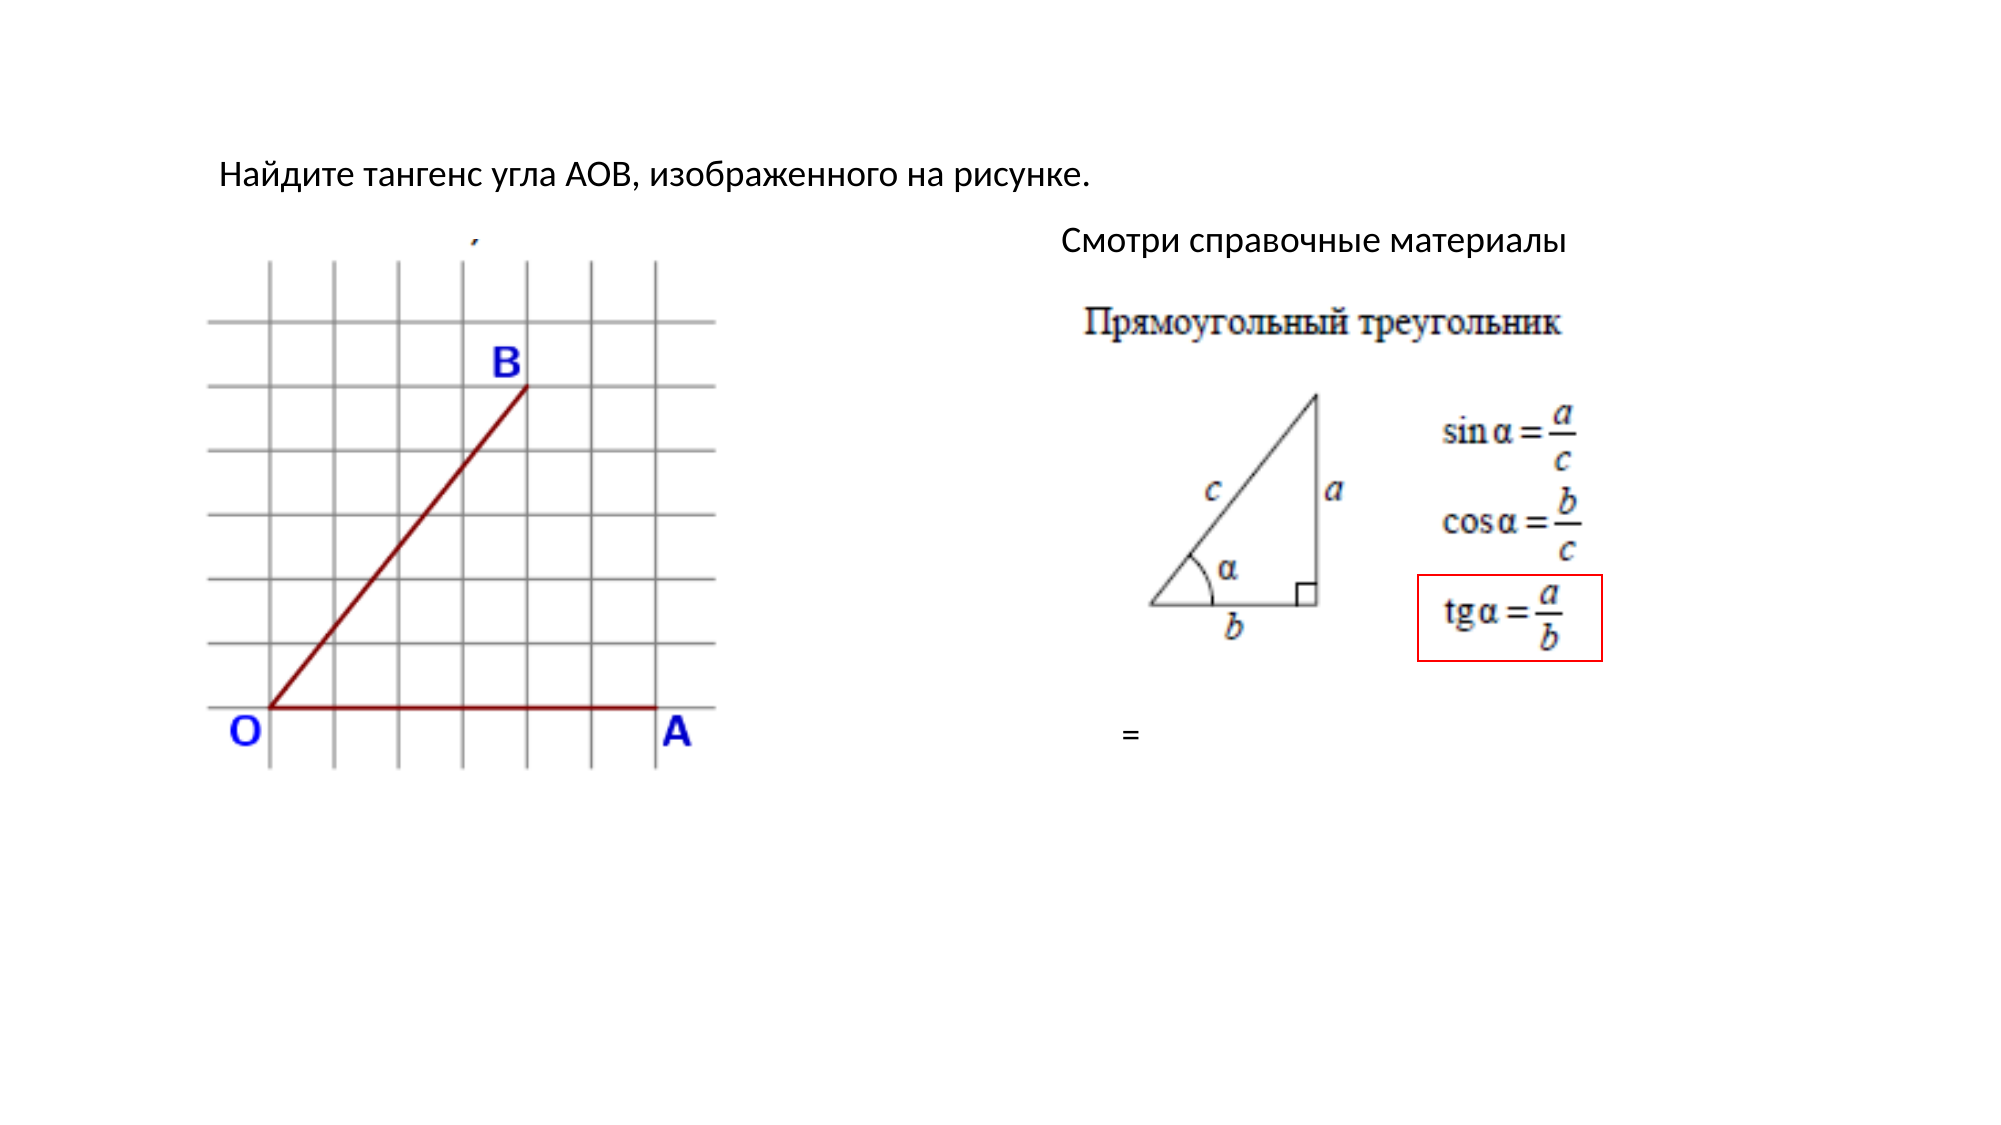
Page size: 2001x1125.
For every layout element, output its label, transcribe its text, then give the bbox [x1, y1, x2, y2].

picture [1043, 267, 1716, 684]
text_box Найдите тангенс угла AOB, изображенного на рисунке. [204, 141, 1205, 202]
picture [156, 239, 783, 804]
text_box Смотри справочные материалы [1046, 207, 1583, 267]
